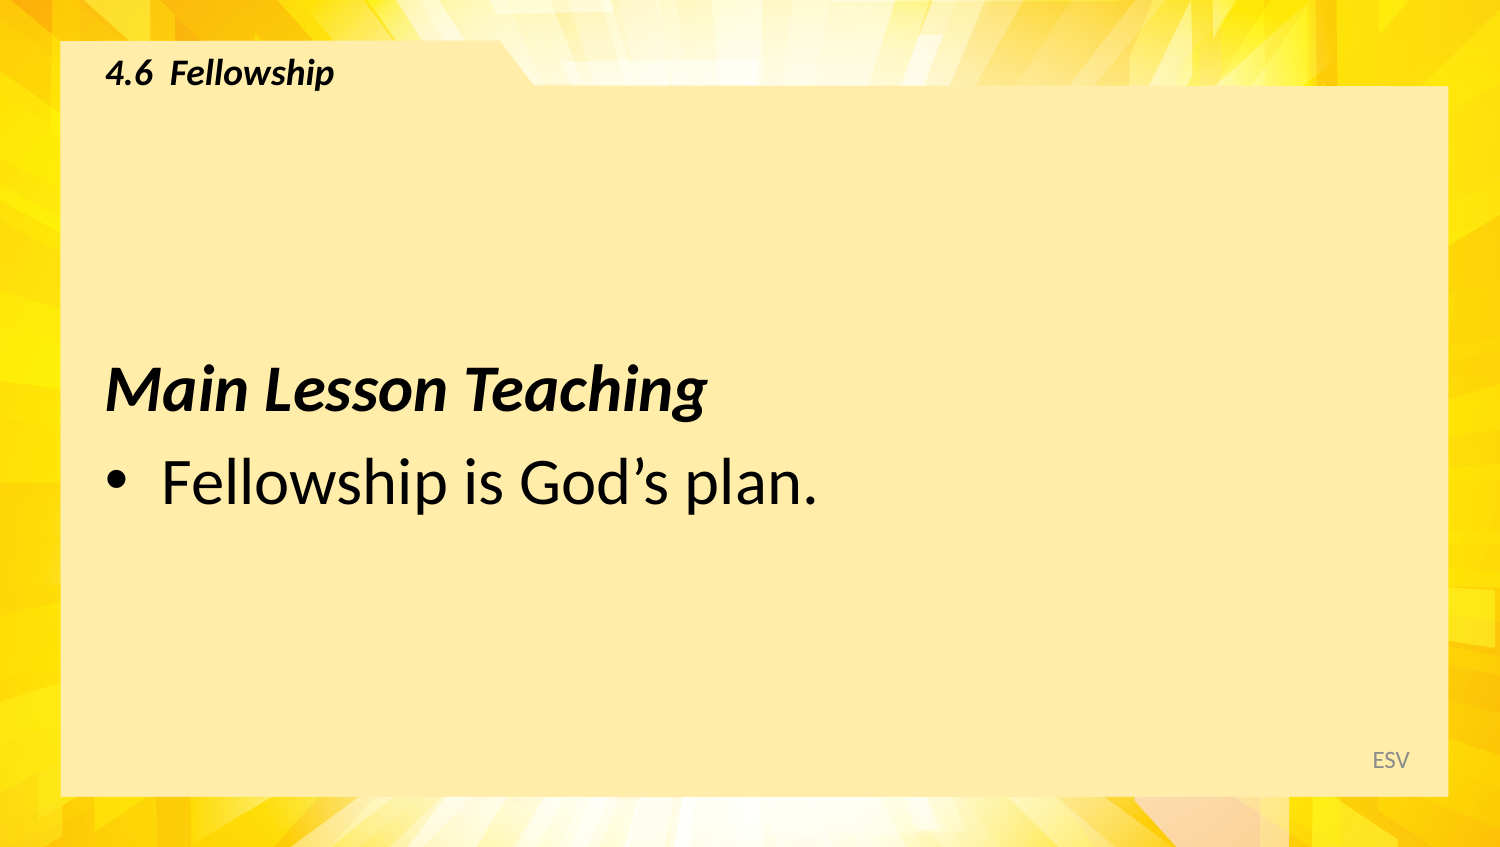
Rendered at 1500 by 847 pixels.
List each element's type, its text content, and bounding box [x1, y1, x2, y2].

list Main Lesson Teaching Fellowship is God’s plan. [89, 141, 1403, 722]
footer ESV [950, 736, 1425, 782]
title 4.6 Fellowship [89, 33, 1420, 108]
picture [0, 0, 1500, 847]
